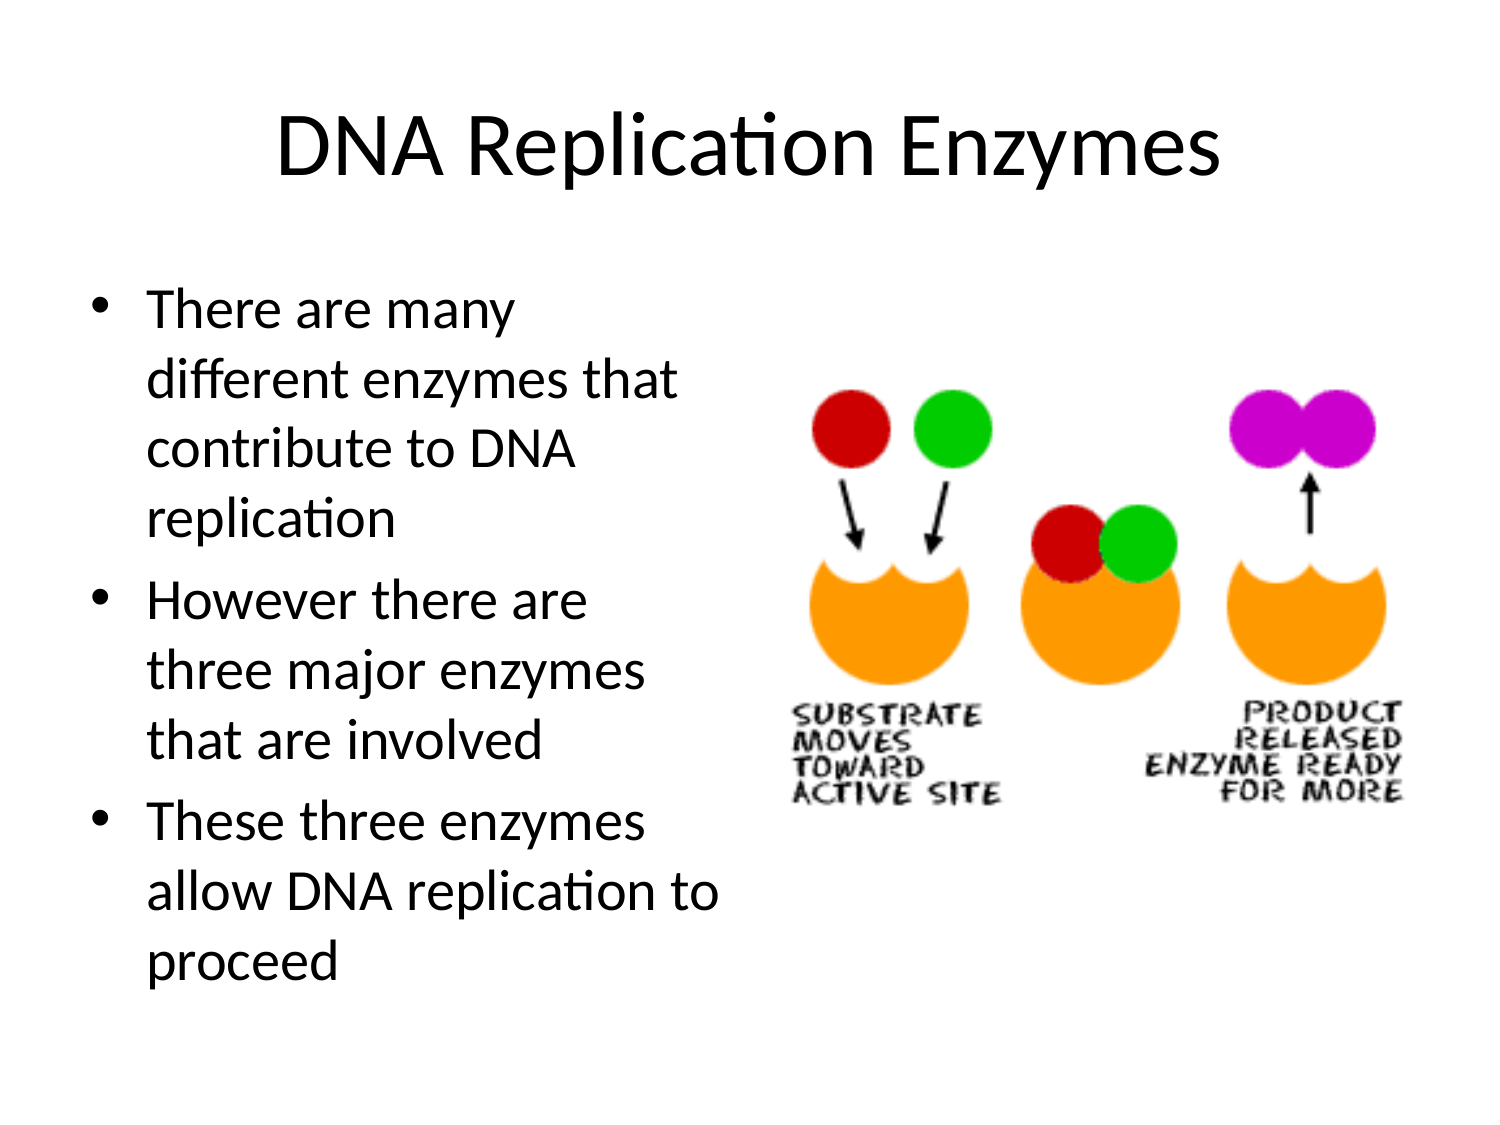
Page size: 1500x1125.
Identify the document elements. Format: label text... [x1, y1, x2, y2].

list There are many different enzymes that contribute to DNA replication However there are three major enzymes that are involved These three enzymes allow DNA replication to proceed [75, 262, 738, 1005]
title DNA Replication Enzymes [75, 45, 1425, 233]
picture [787, 362, 1413, 832]
